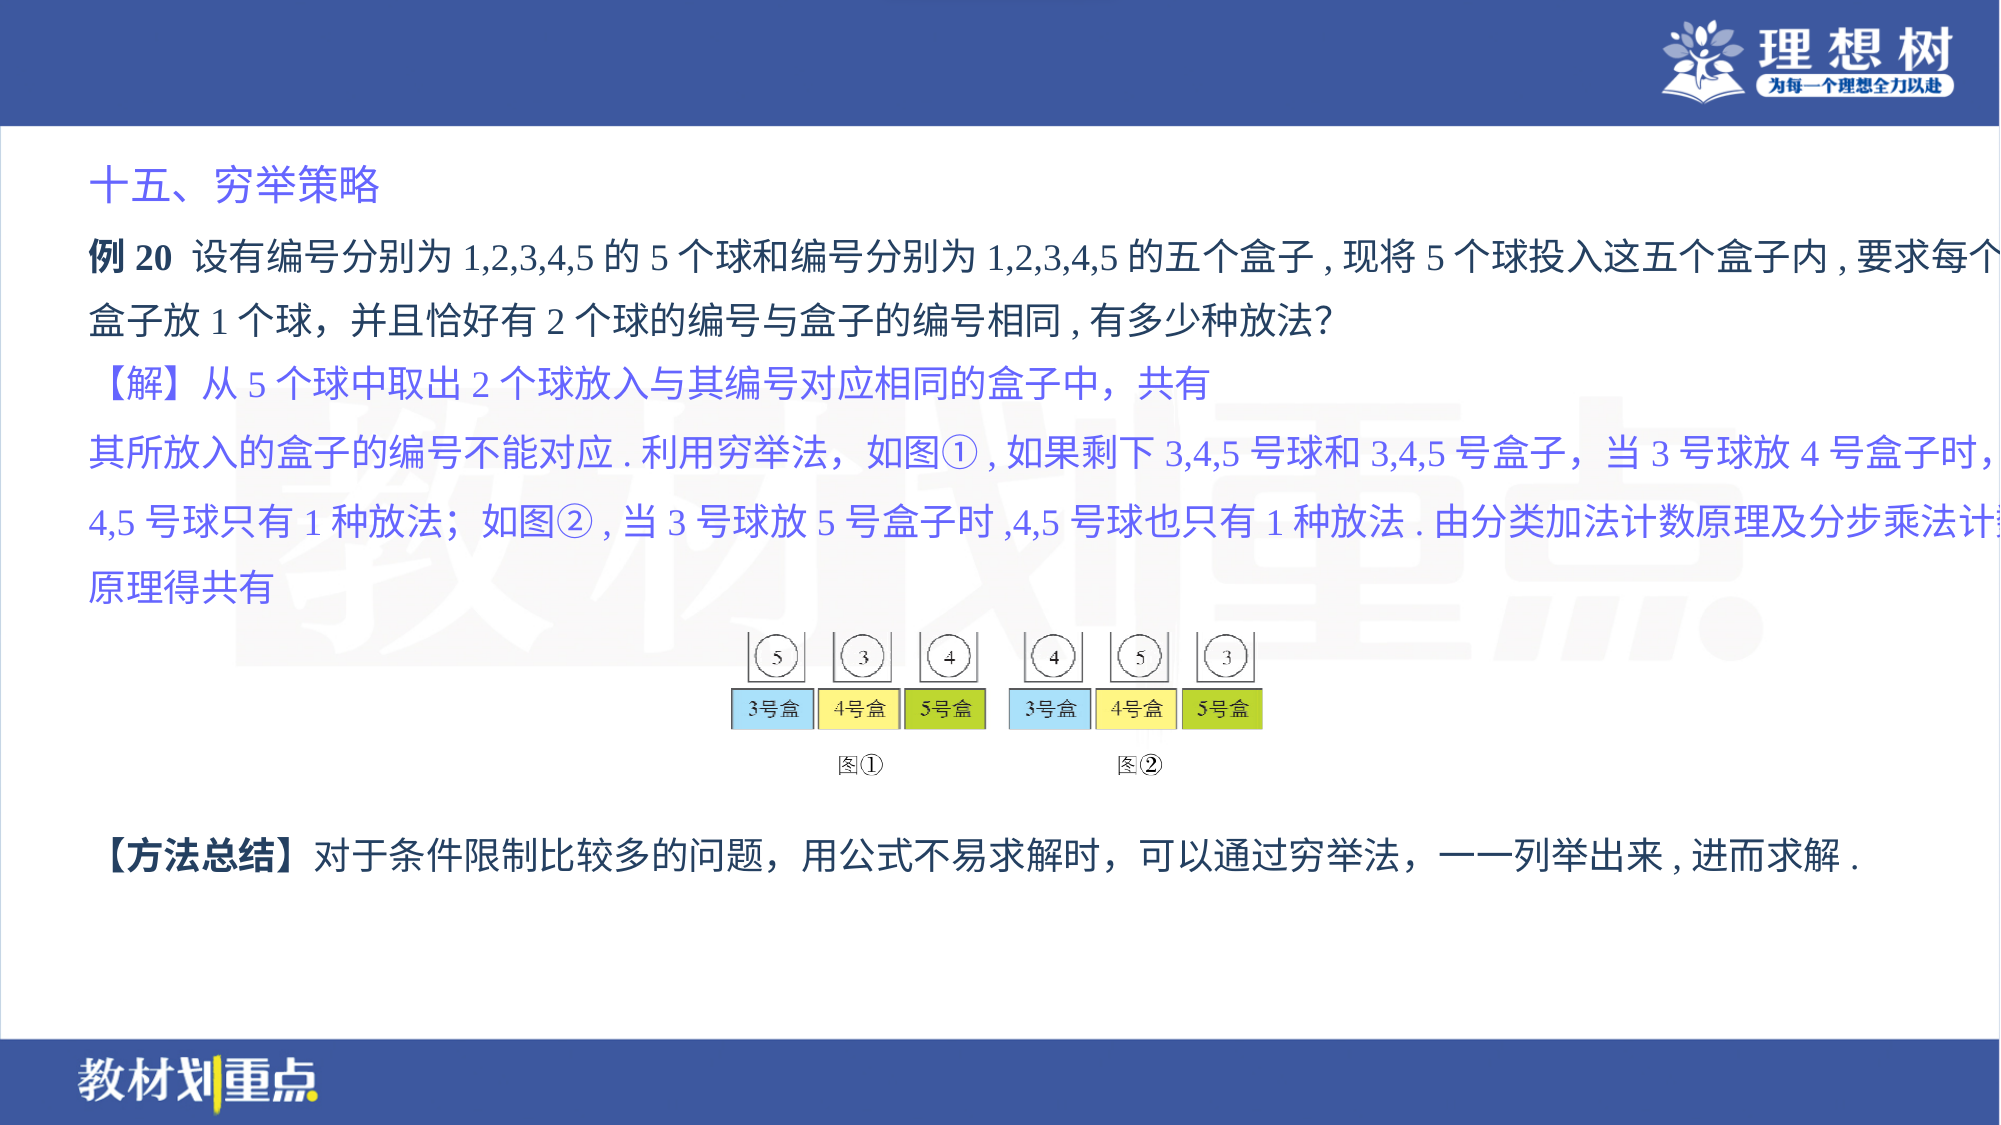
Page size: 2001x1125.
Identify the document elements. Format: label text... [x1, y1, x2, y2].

picture [0, 0, 2000, 1125]
text_box 例20 设有编号分别为1,2,3,4,5的5个球和编号分别为1,2,3,4,5的五个盒子,现将5个球投入这五个盒子内,要求每个 盒子放1个球，并且恰好有2个球的编号与盒子的编号相同,有多少种放法？ [88, 208, 1911, 336]
text_box 【方法总结】对于条件限制比较多的问题，用公式不易求解时，可以通过穷举法，一一列举出来,进而求解. [88, 810, 1911, 871]
text_box 十五、穷举策略 [88, 135, 1911, 208]
